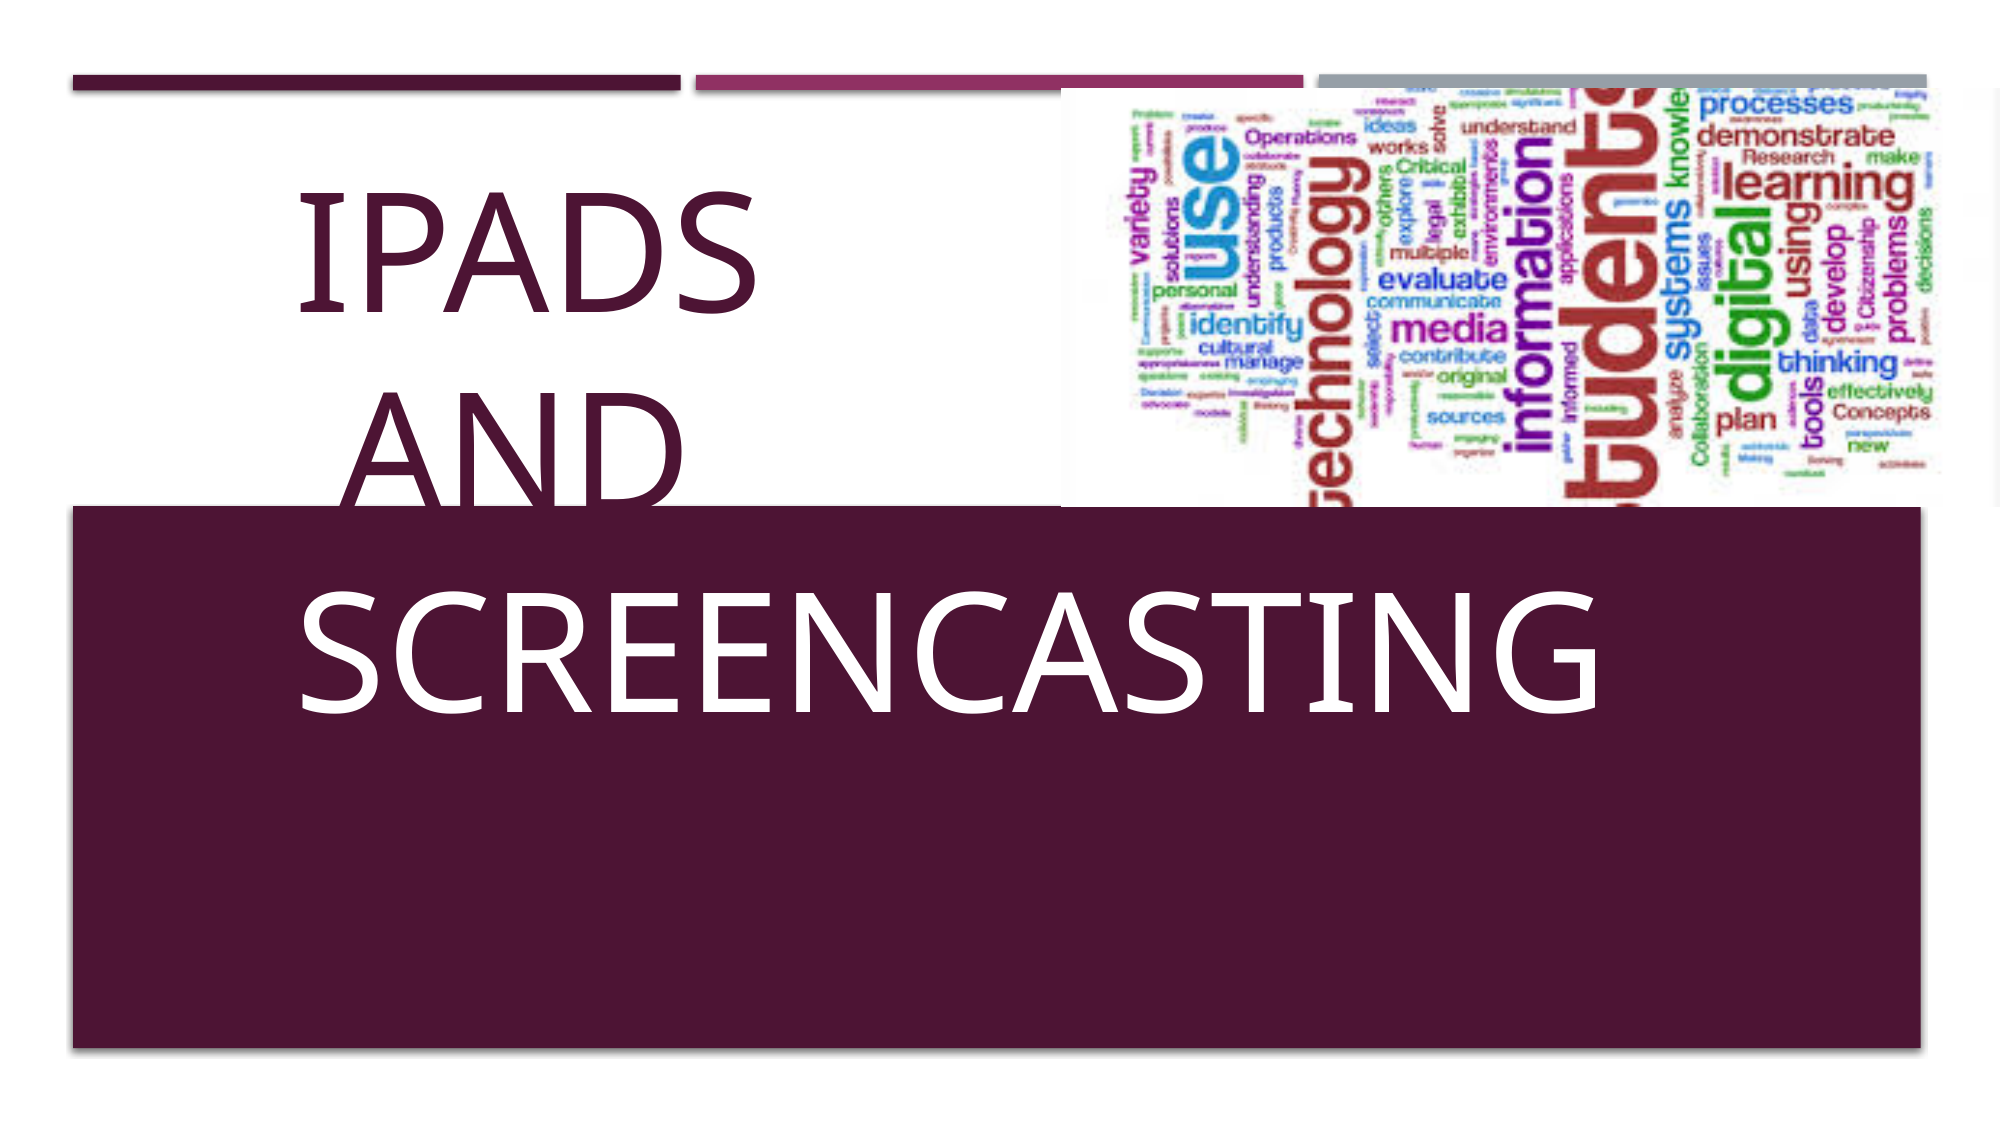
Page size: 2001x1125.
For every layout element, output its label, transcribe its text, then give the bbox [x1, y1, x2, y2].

title iPads and Screencasting [279, 361, 1780, 754]
picture [1061, 88, 2000, 508]
